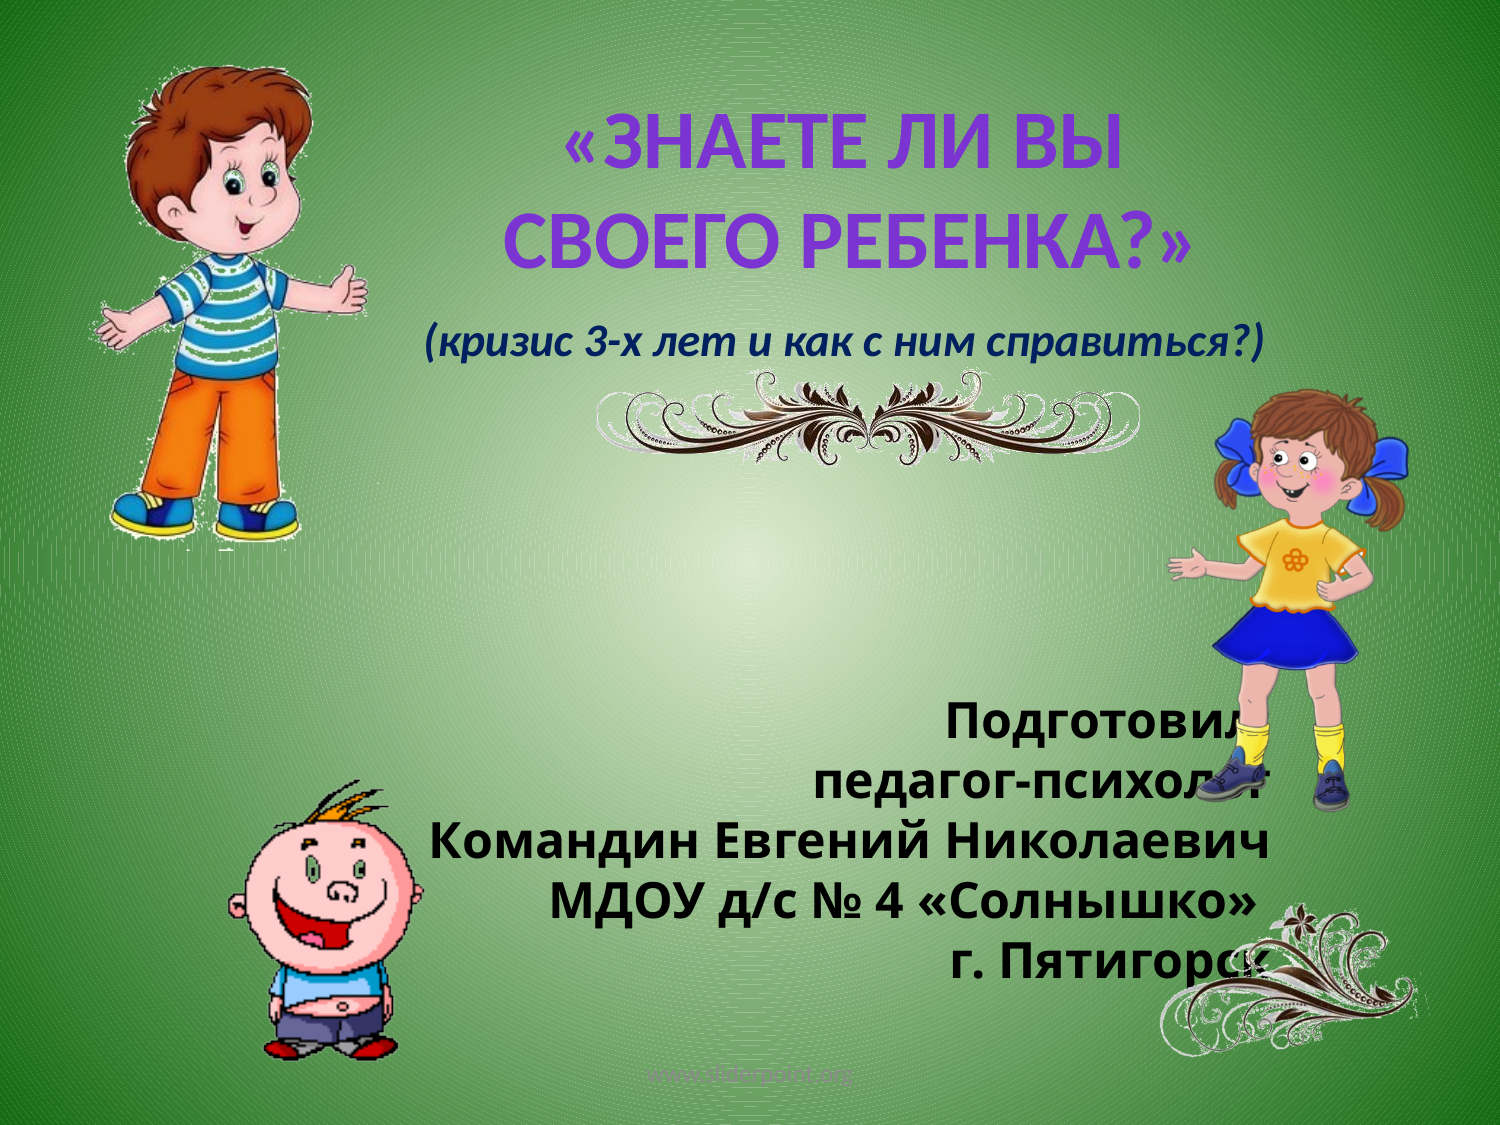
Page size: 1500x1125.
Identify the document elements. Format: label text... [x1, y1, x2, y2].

picture [111, 715, 583, 1069]
picture [596, 361, 1141, 480]
picture [88, 42, 420, 551]
picture [1139, 839, 1430, 1107]
footer www.sliderpoint.org [512, 1042, 988, 1103]
picture [1163, 385, 1412, 815]
text_box «Знаете ли вы своего ребенка?» [424, 78, 1369, 293]
subtitle (кризис 3-х лет и как с ним справиться?) [424, 302, 1448, 374]
text_box Подготовил: педагог-психолог Командин Евгений Николаевич МДОУ д/с № 4 «Солнышко» г. Пятигорск [413, 680, 1287, 996]
